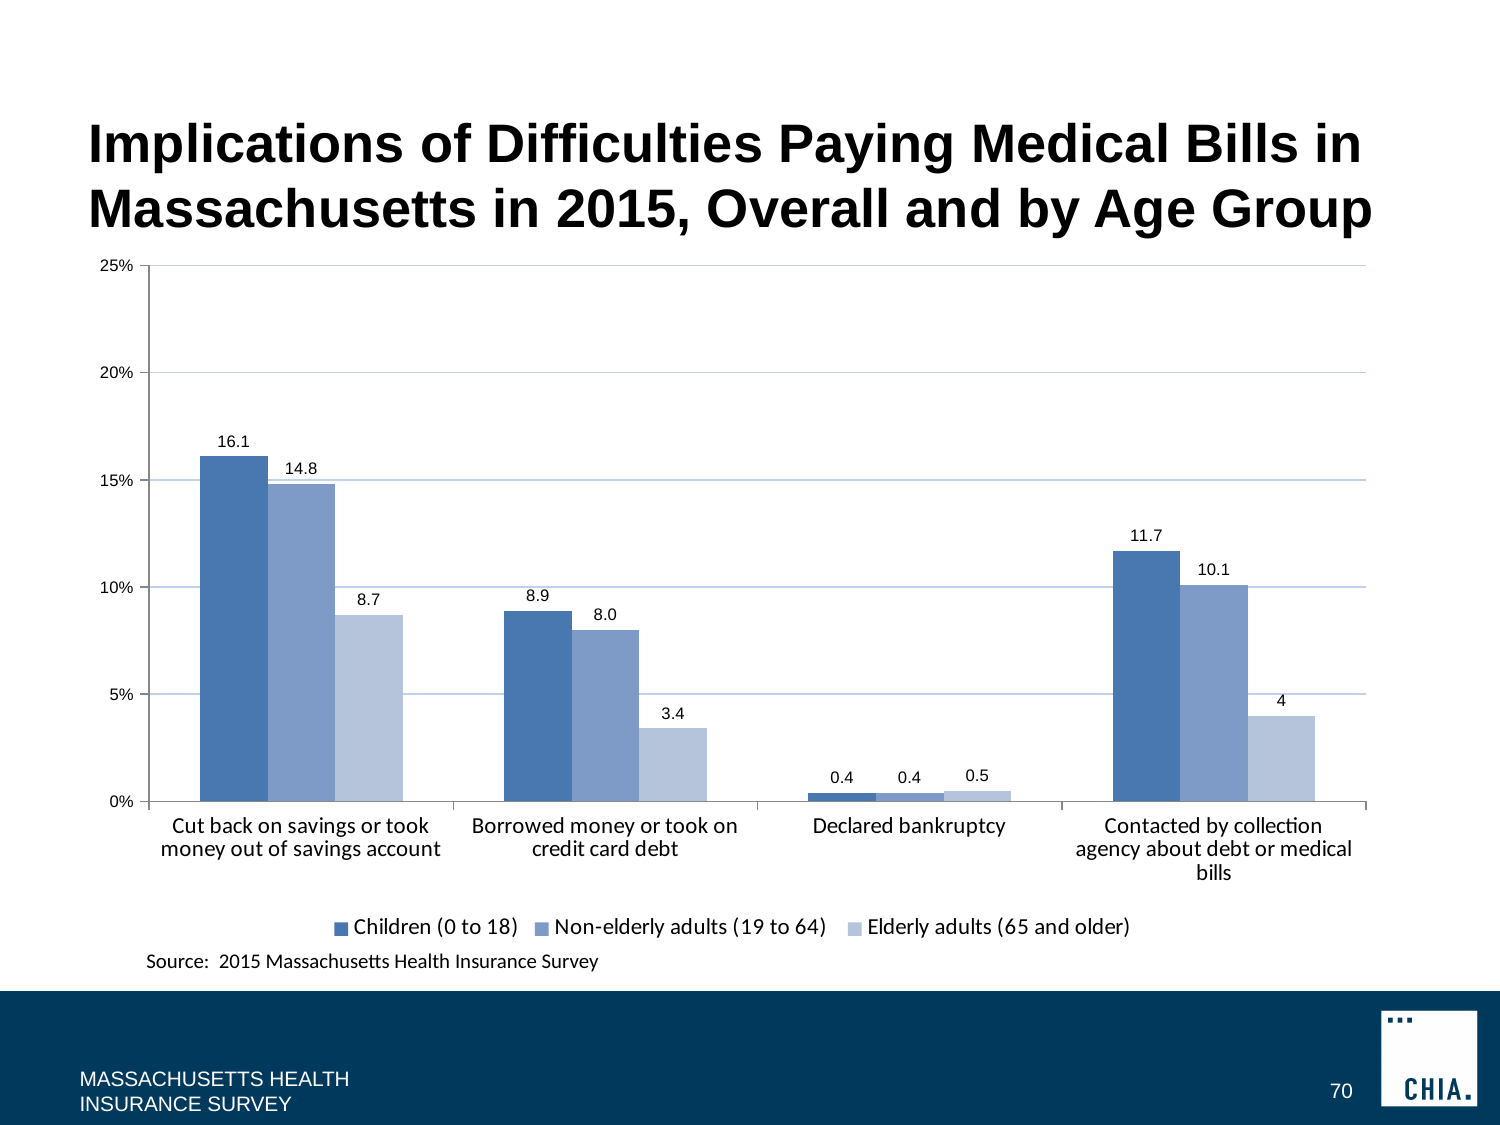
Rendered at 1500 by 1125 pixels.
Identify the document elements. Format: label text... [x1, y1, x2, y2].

picture [0, 991, 1500, 1125]
footer MASSACHUSETTS HEALTH INSURANCE SURVEY [64, 1060, 430, 1121]
text_box Source: 2015 Massachusetts Health Insurance Survey [131, 956, 1142, 981]
chart [73, 241, 1393, 948]
slide_number 70 [1017, 1060, 1368, 1121]
title Implications of Difficulties Paying Medical Bills in Massachusetts in 2015, Overall and by Age Group [73, 120, 1393, 227]
